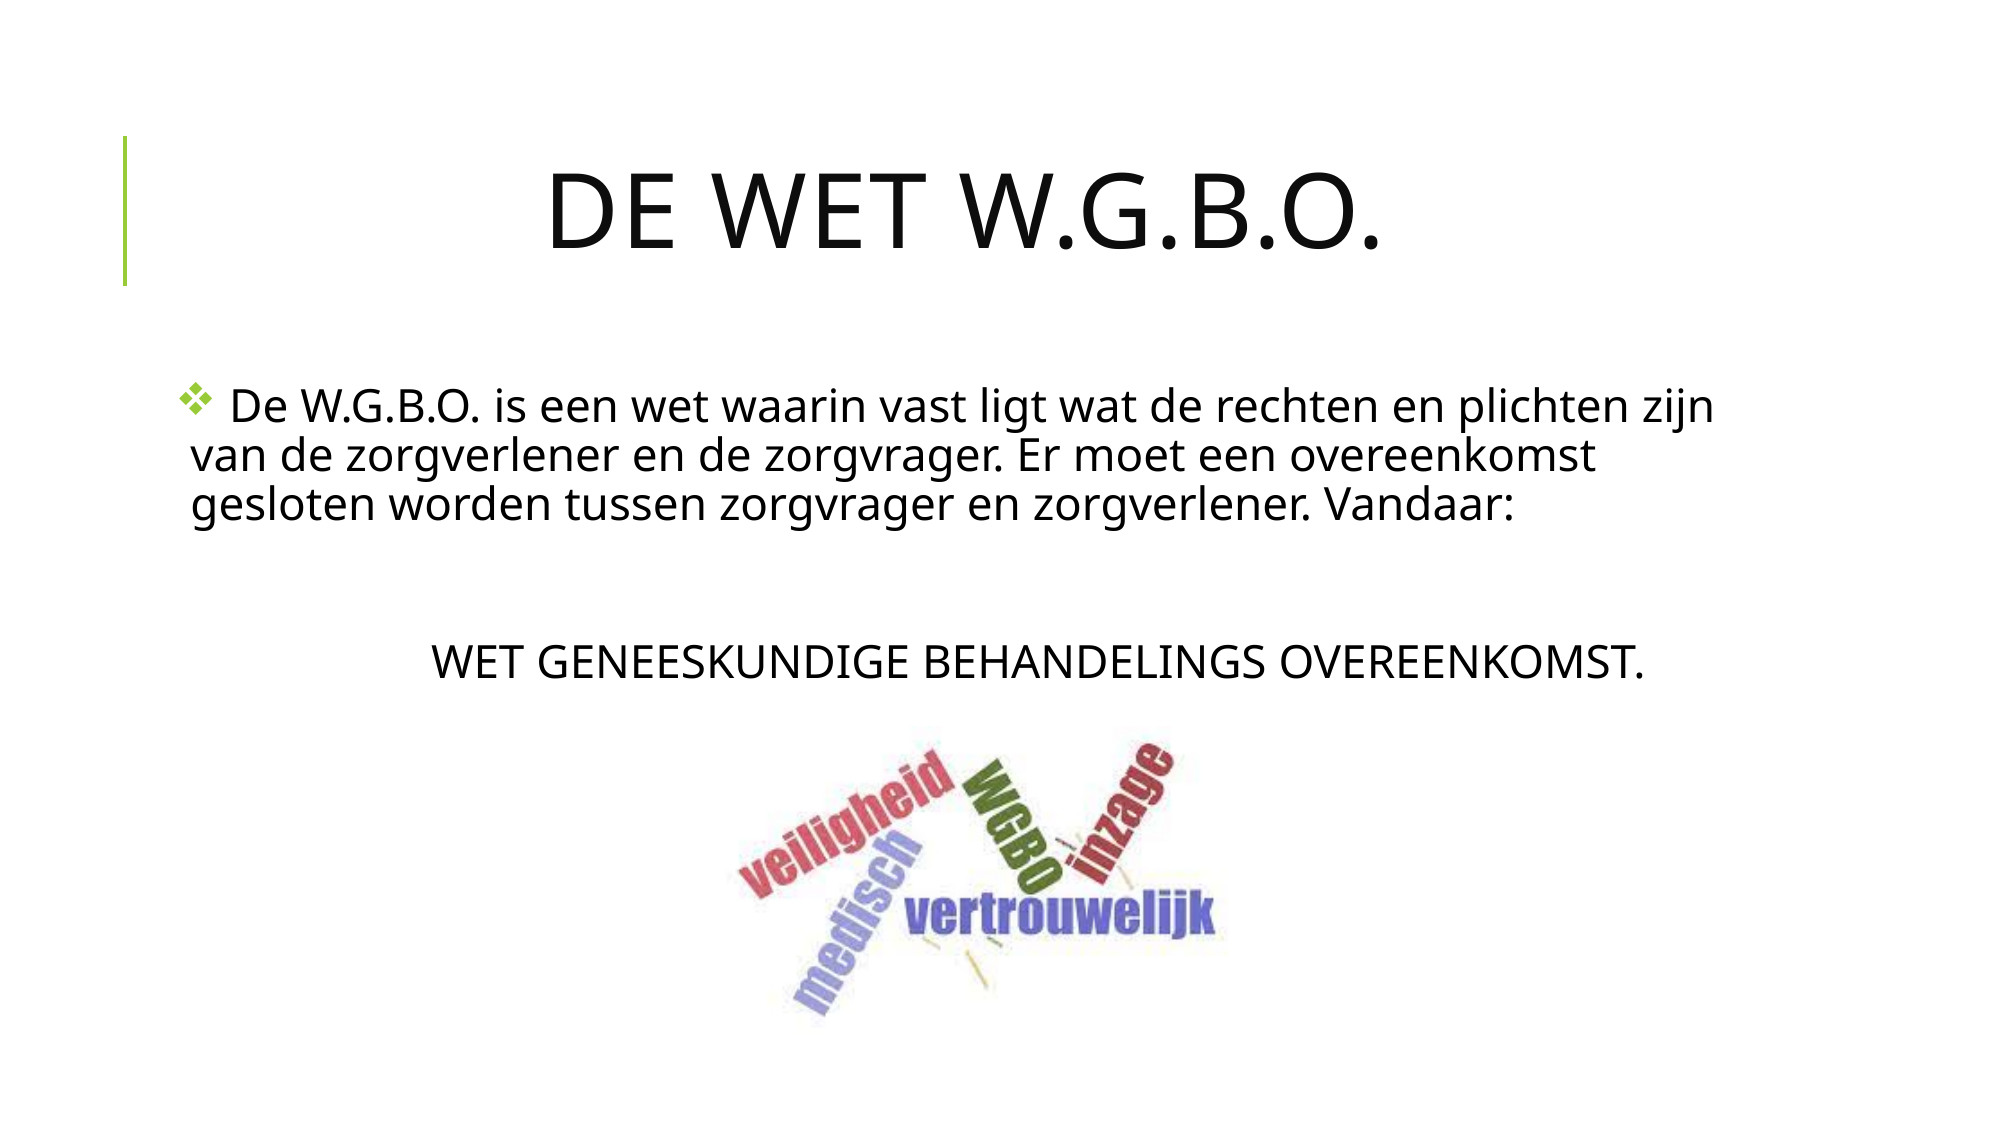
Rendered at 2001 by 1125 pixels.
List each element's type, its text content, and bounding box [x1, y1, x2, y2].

picture [711, 726, 1238, 1036]
list De W.G.B.O. is een wet waarin vast ligt wat de rechten en plichten zijn van de zorgverlener en de zorgvrager. Er moet een overeenkomst gesloten worden tussen zorgvrager en zorgverlener. Vandaar: WET GENEESKUNDIGE BEHANDELINGS OVEREENKOMST. [168, 375, 1763, 1035]
title DE WET W.G.B.O. [168, 96, 1763, 342]
